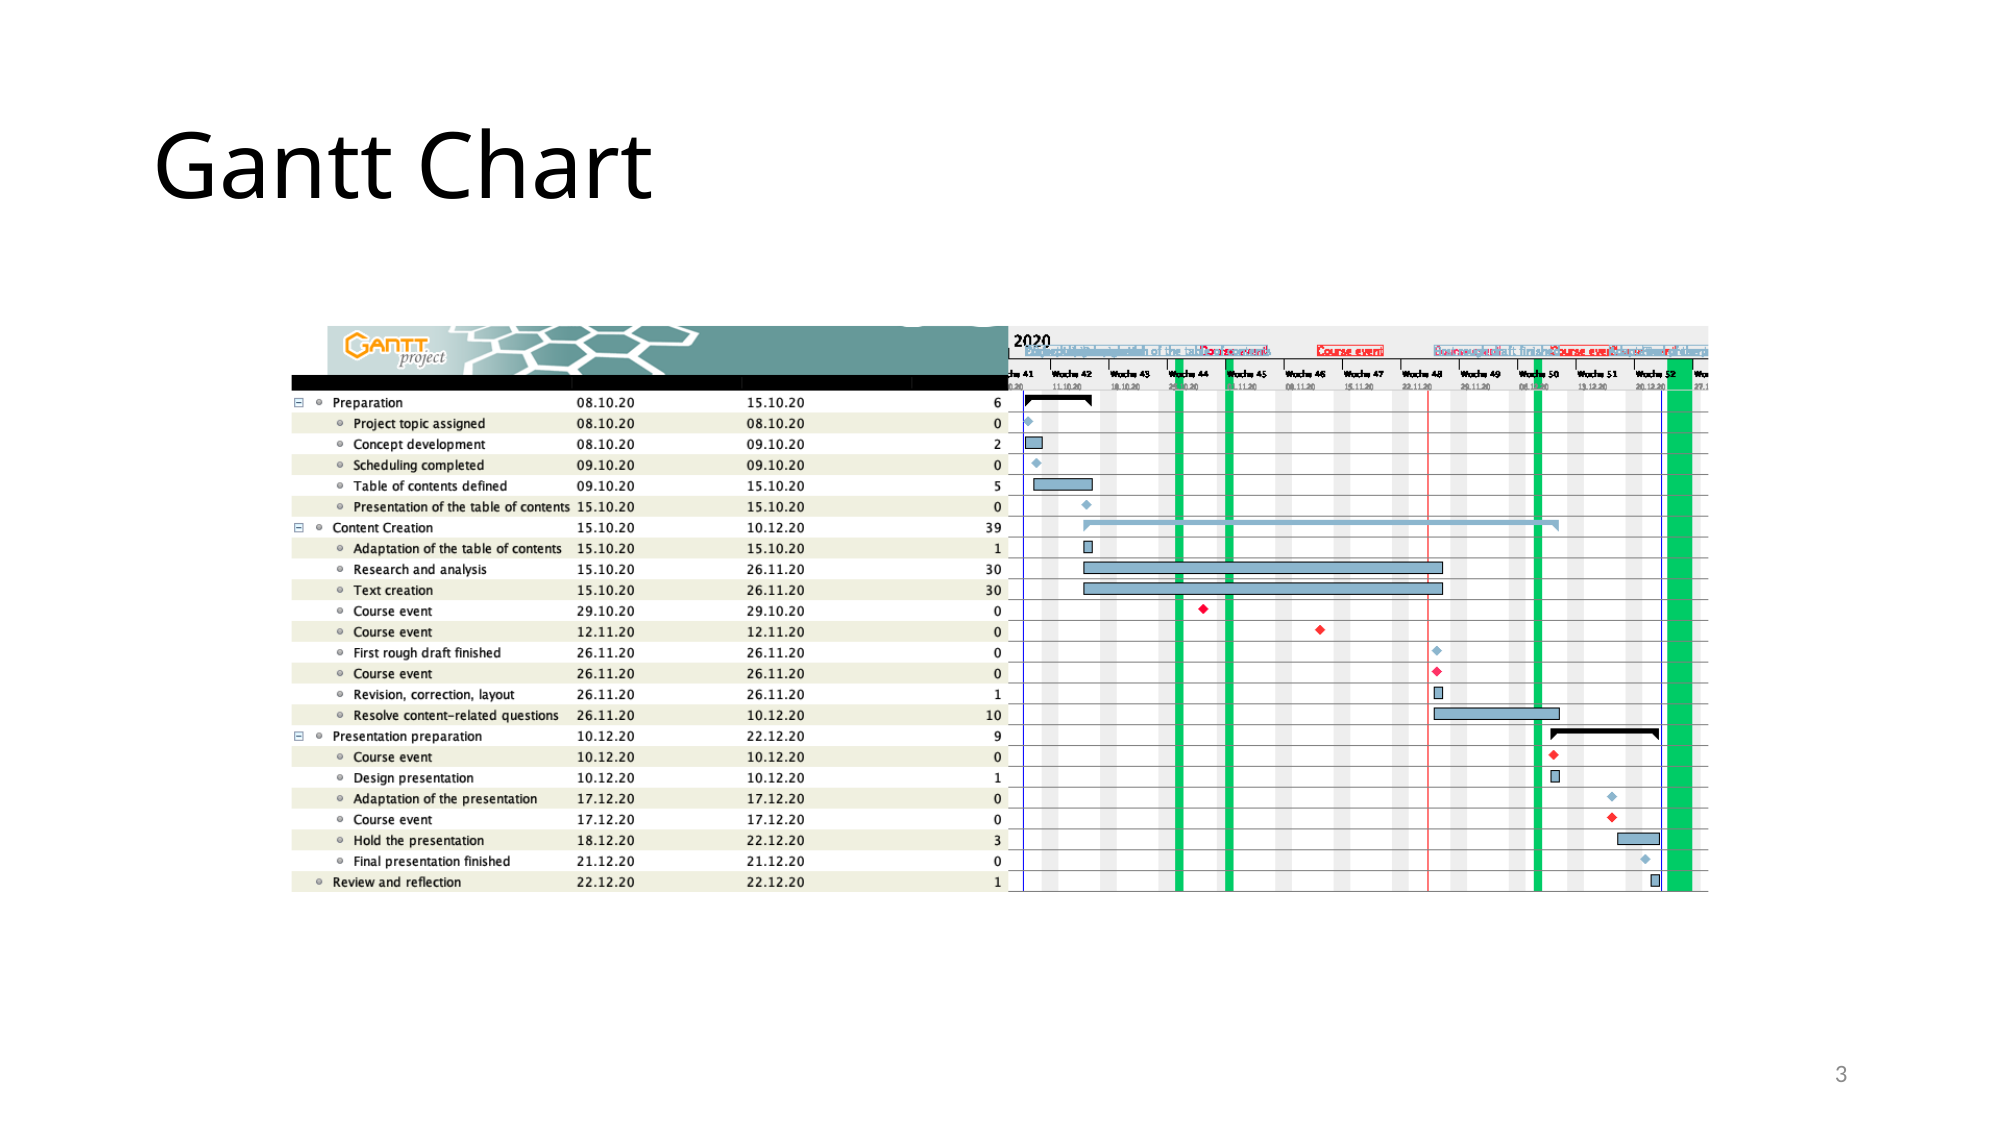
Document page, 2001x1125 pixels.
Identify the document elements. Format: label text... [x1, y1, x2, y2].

picture [291, 325, 1709, 892]
title Gantt Chart [137, 59, 1863, 278]
slide_number 3 [1412, 1042, 1863, 1103]
